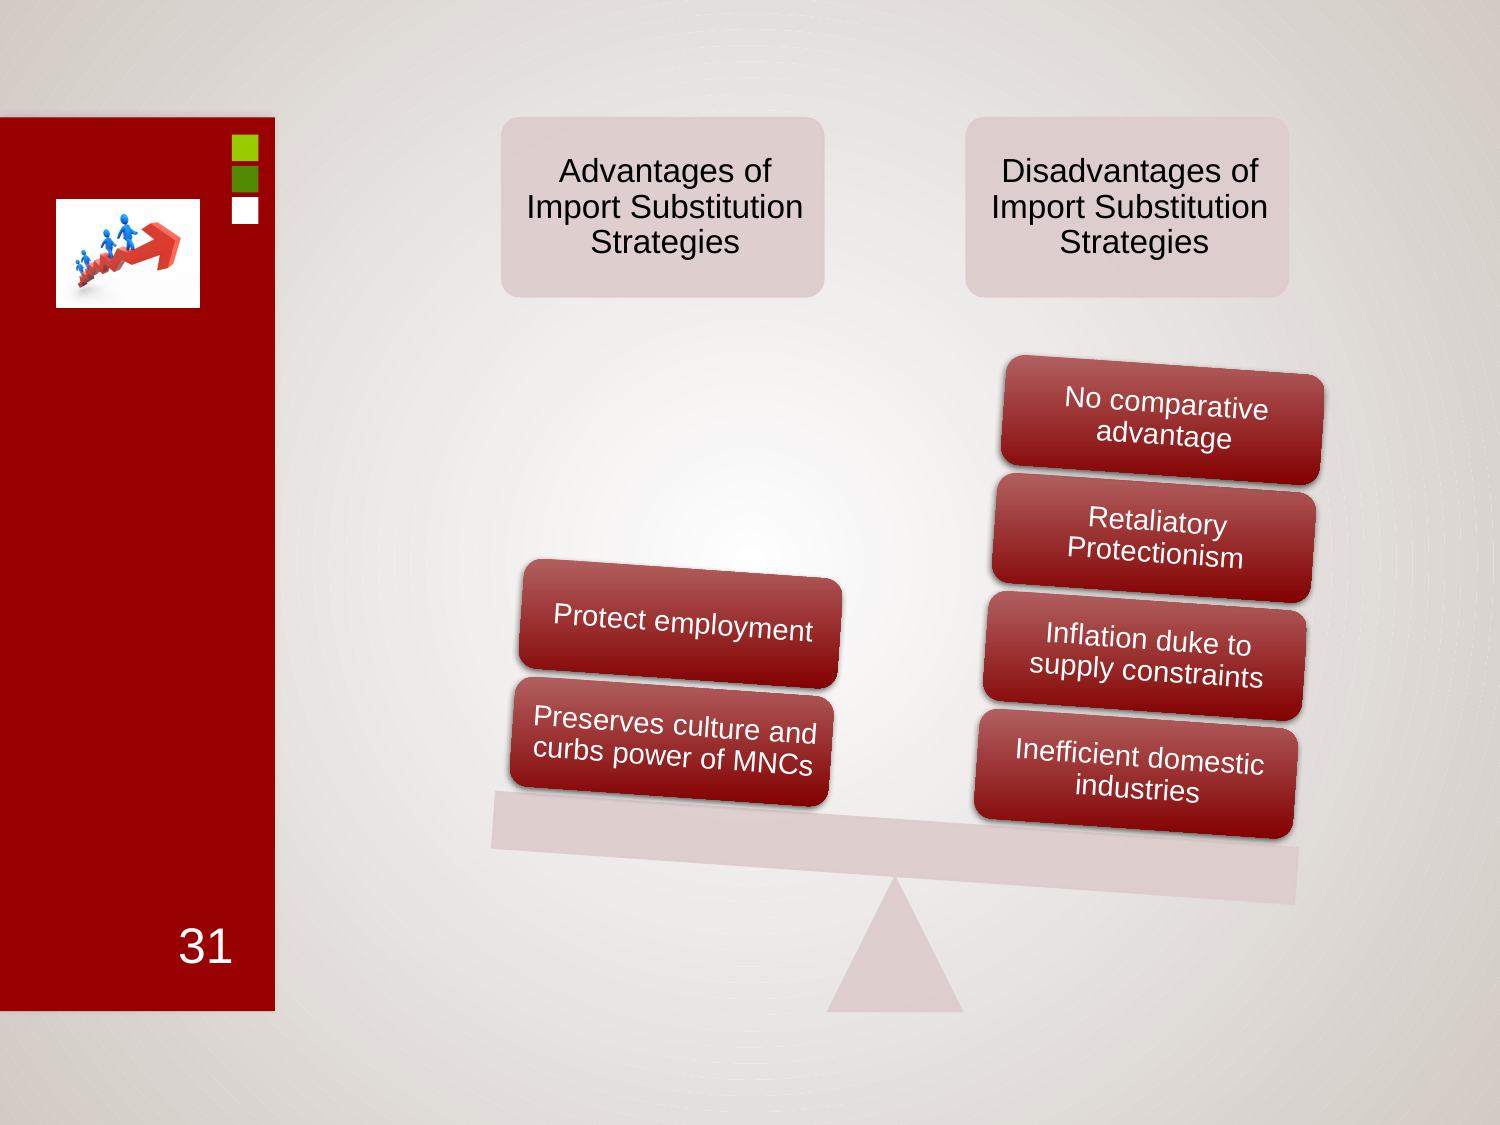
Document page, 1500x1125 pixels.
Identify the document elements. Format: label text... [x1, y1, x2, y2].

picture [56, 199, 201, 308]
slide_number 31 [56, 893, 249, 994]
picture [289, 117, 1500, 1012]
